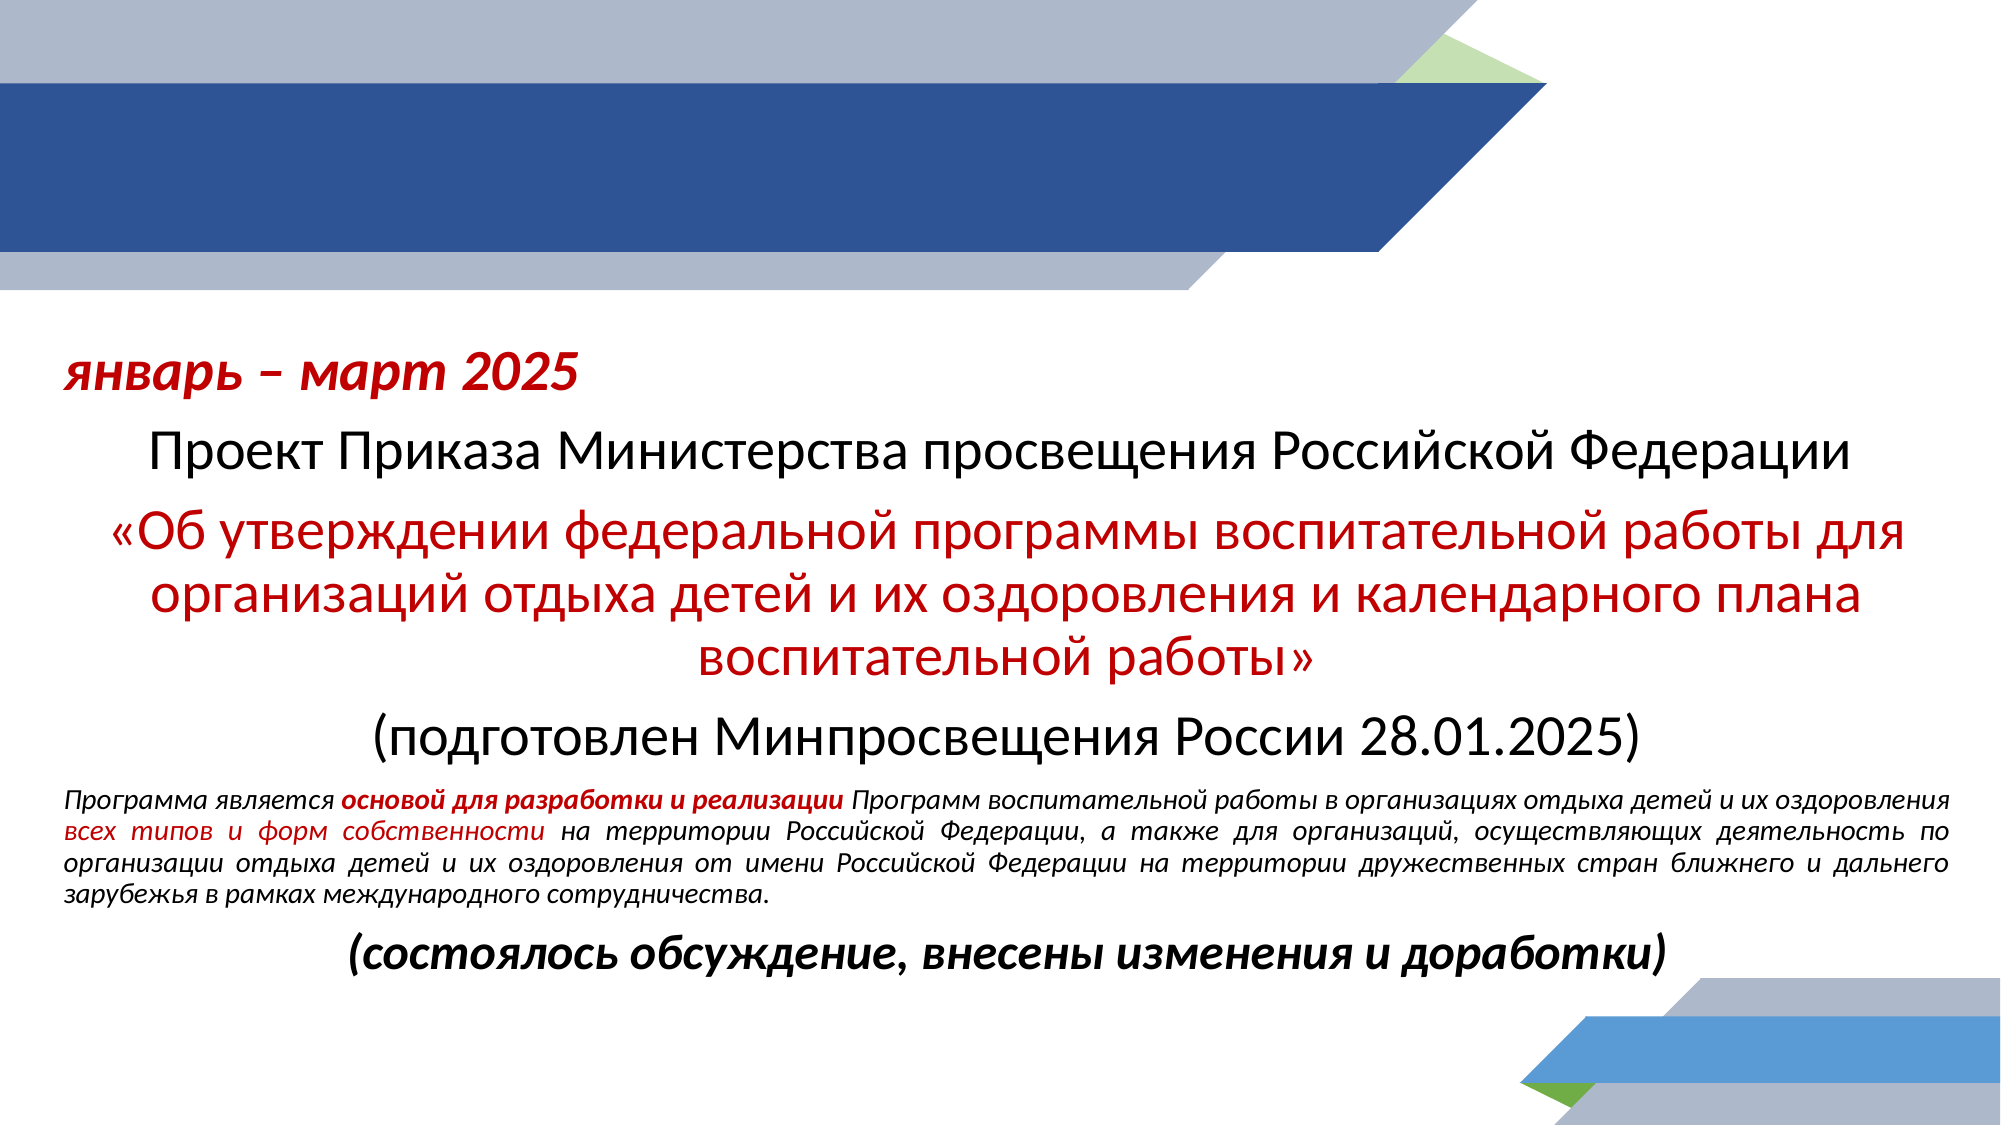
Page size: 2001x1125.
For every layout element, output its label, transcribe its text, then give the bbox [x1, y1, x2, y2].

list январь – март 2025 Проект Приказа Министерства просвещения Российской Федерации «Об утверждении федеральной программы воспитательной работы для организаций отдыха детей и их оздоровления и календарного плана воспитательной работы» (подготовлен Минпросвещения России 28.01.2025) Программа является основой для разработки и реализации Программ воспитательной работы в организациях отдыха детей и их оздоровления всех типов и форм собственности на территории Российской Федерации, а также для организаций, осуществляющих деятельность по организации отдыха детей и их оздоровления от имени Российской Федерации на территории дружественных стран ближнего и дальнего зарубежья в рамках международного сотрудничества. (состоялось обсуждение, внесены изменения и доработки) [26, 79, 1967, 1125]
